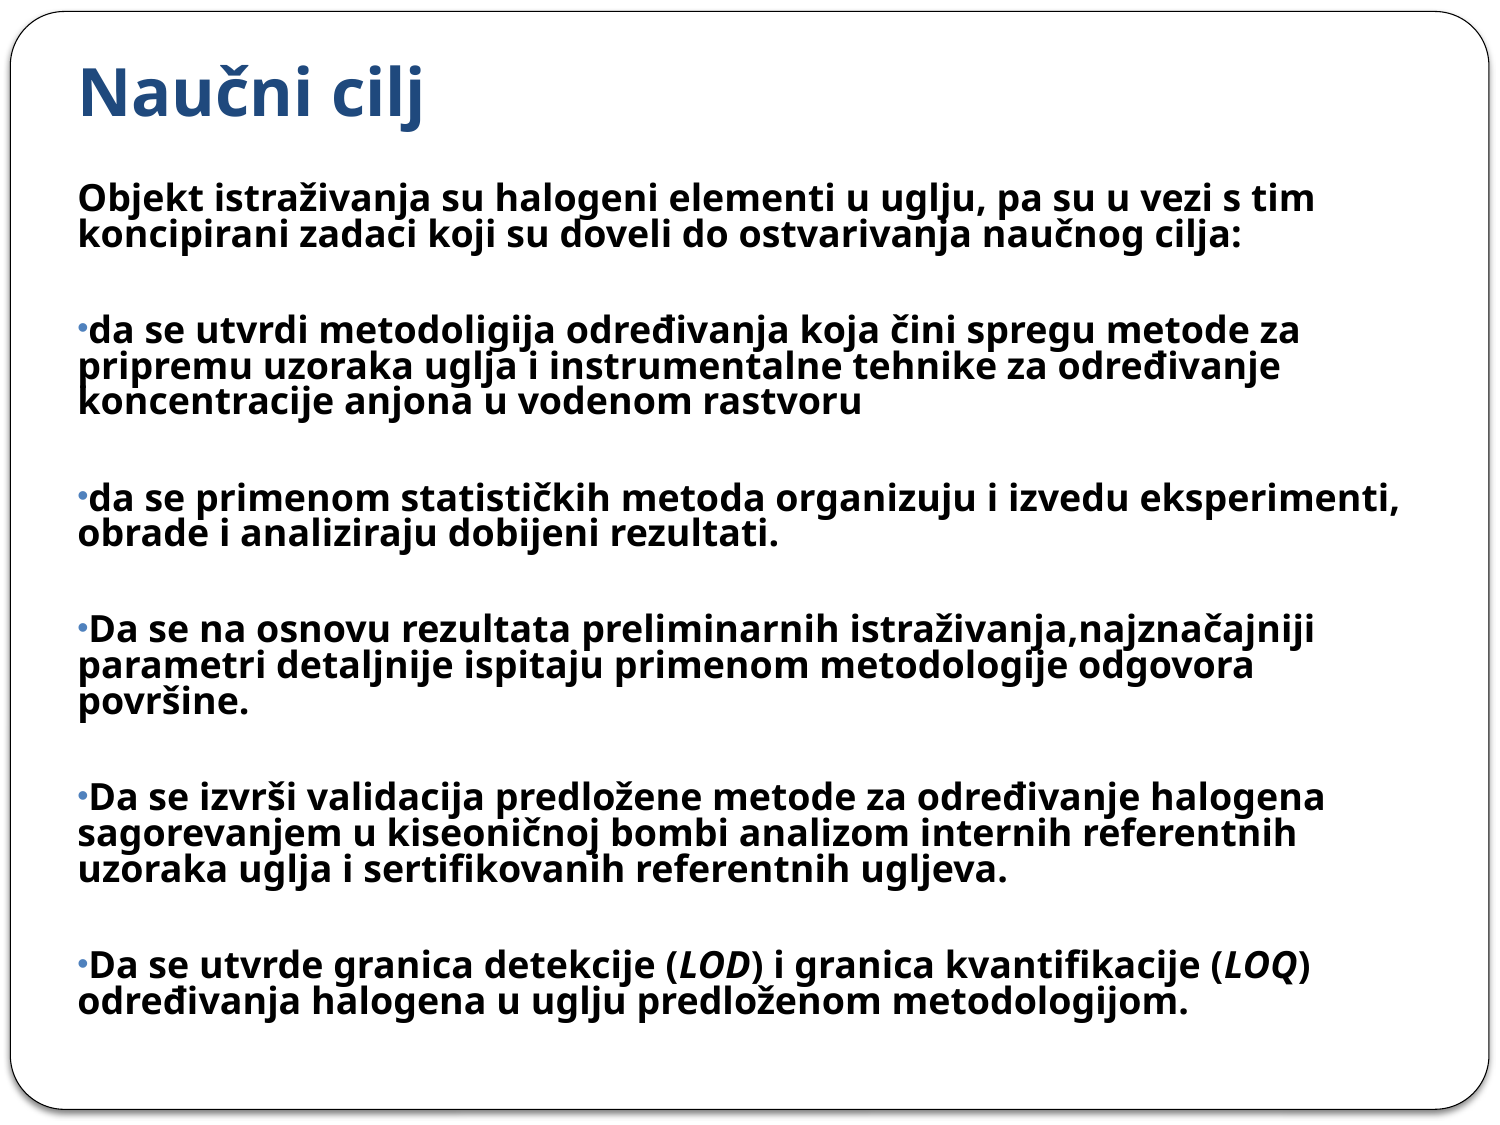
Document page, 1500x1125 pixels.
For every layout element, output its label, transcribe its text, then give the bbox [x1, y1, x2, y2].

list Objekt istraživanja su halogeni elementi u uglju, pa su u vezi s tim koncipirani zadaci koji su doveli do ostvarivanja naučnog cilja: da se utvrdi metodoligija određivanja koja čini spregu metode za pripremu uzoraka uglja i instrumentalne tehnike za određivanje koncentracije anjona u vodenom rastvoru da se primenom statističkih metoda organizuju i izvedu eksperimenti, obrade i analiziraju dobijeni rezultati. Da se na osnovu rezultata preliminarnih istraživanja,najznačajniji parametri detaljnije ispitaju primenom metodologije odgovora površine. Da se izvrši validacija predložene metode za određivanje halogena sagorevanjem u kiseoničnoj bombi analizom internih referentnih uzoraka uglja i sertifikovanih referentnih ugljeva. Da se utvrde granica detekcije (LOD) i granica kvantifikacije (LOQ) određivanja halogena u uglju predloženom metodologijom. [62, 174, 1425, 1075]
title Naučni cilj [62, 24, 1338, 145]
